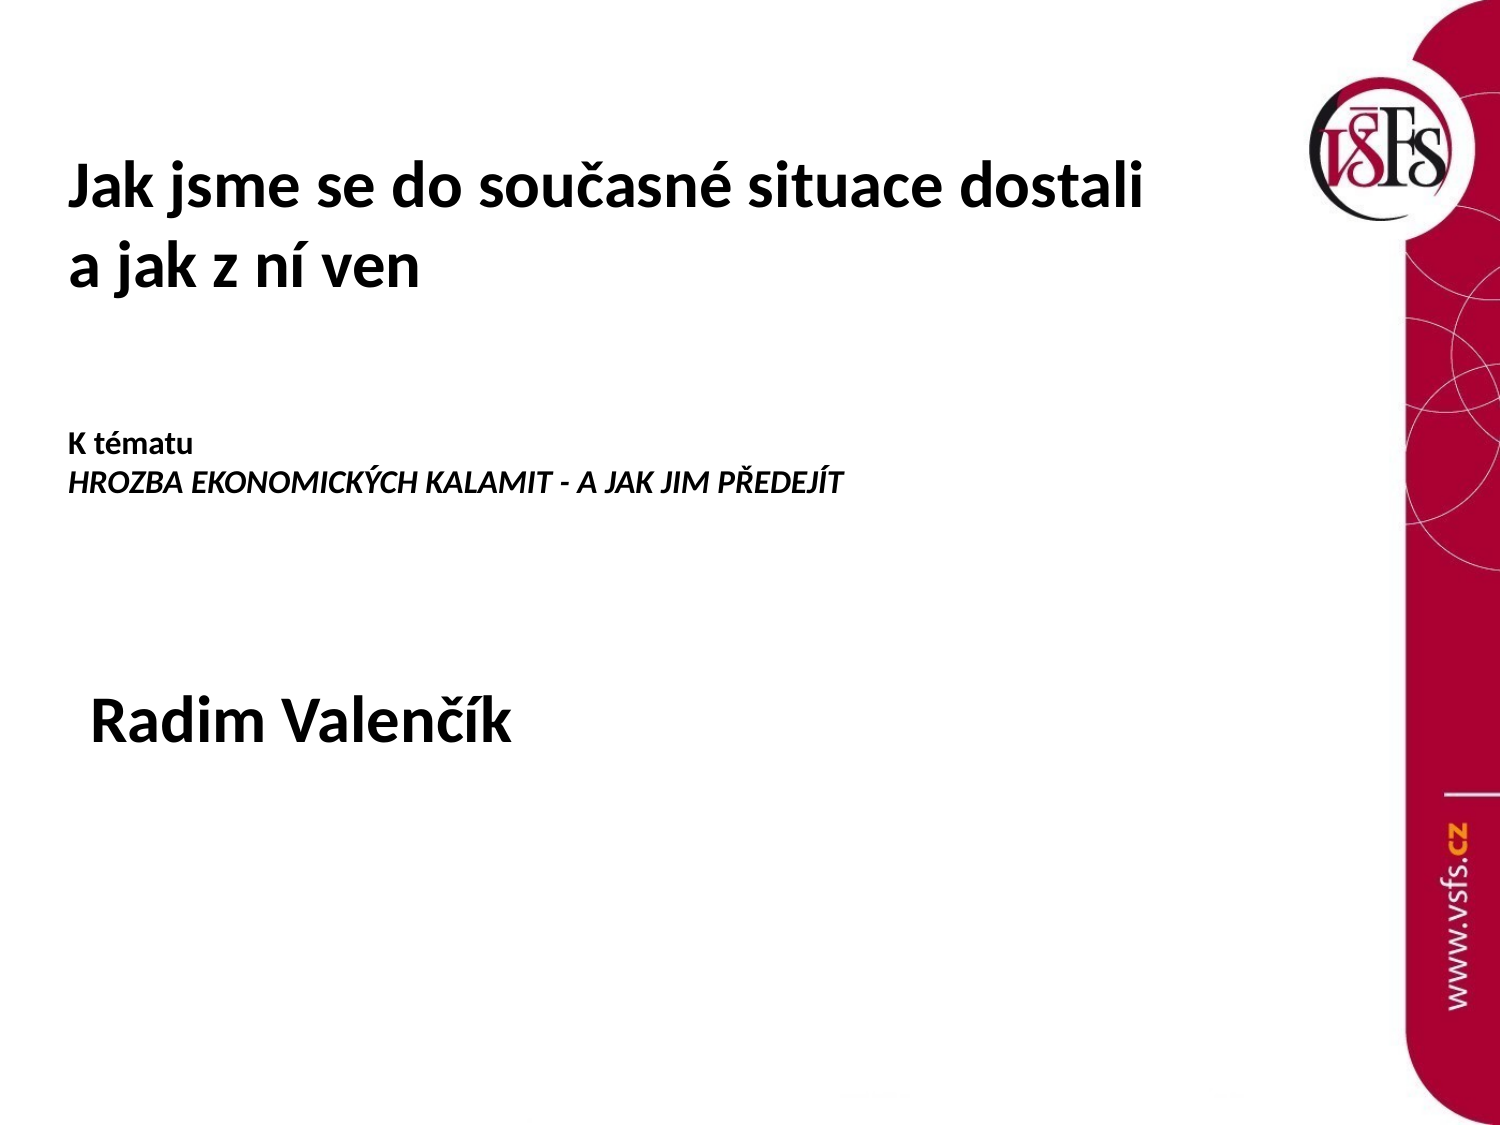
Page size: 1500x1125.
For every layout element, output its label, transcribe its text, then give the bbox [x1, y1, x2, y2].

picture [0, 0, 1500, 1125]
title Jak jsme se do současné situace dostali a jak z ní ven K tématu HROZBA EKONOMICKÝCH KALAMIT - A JAK JIM PŘEDEJÍT [53, 78, 1333, 584]
list Radim Valenčík [75, 668, 1425, 1005]
